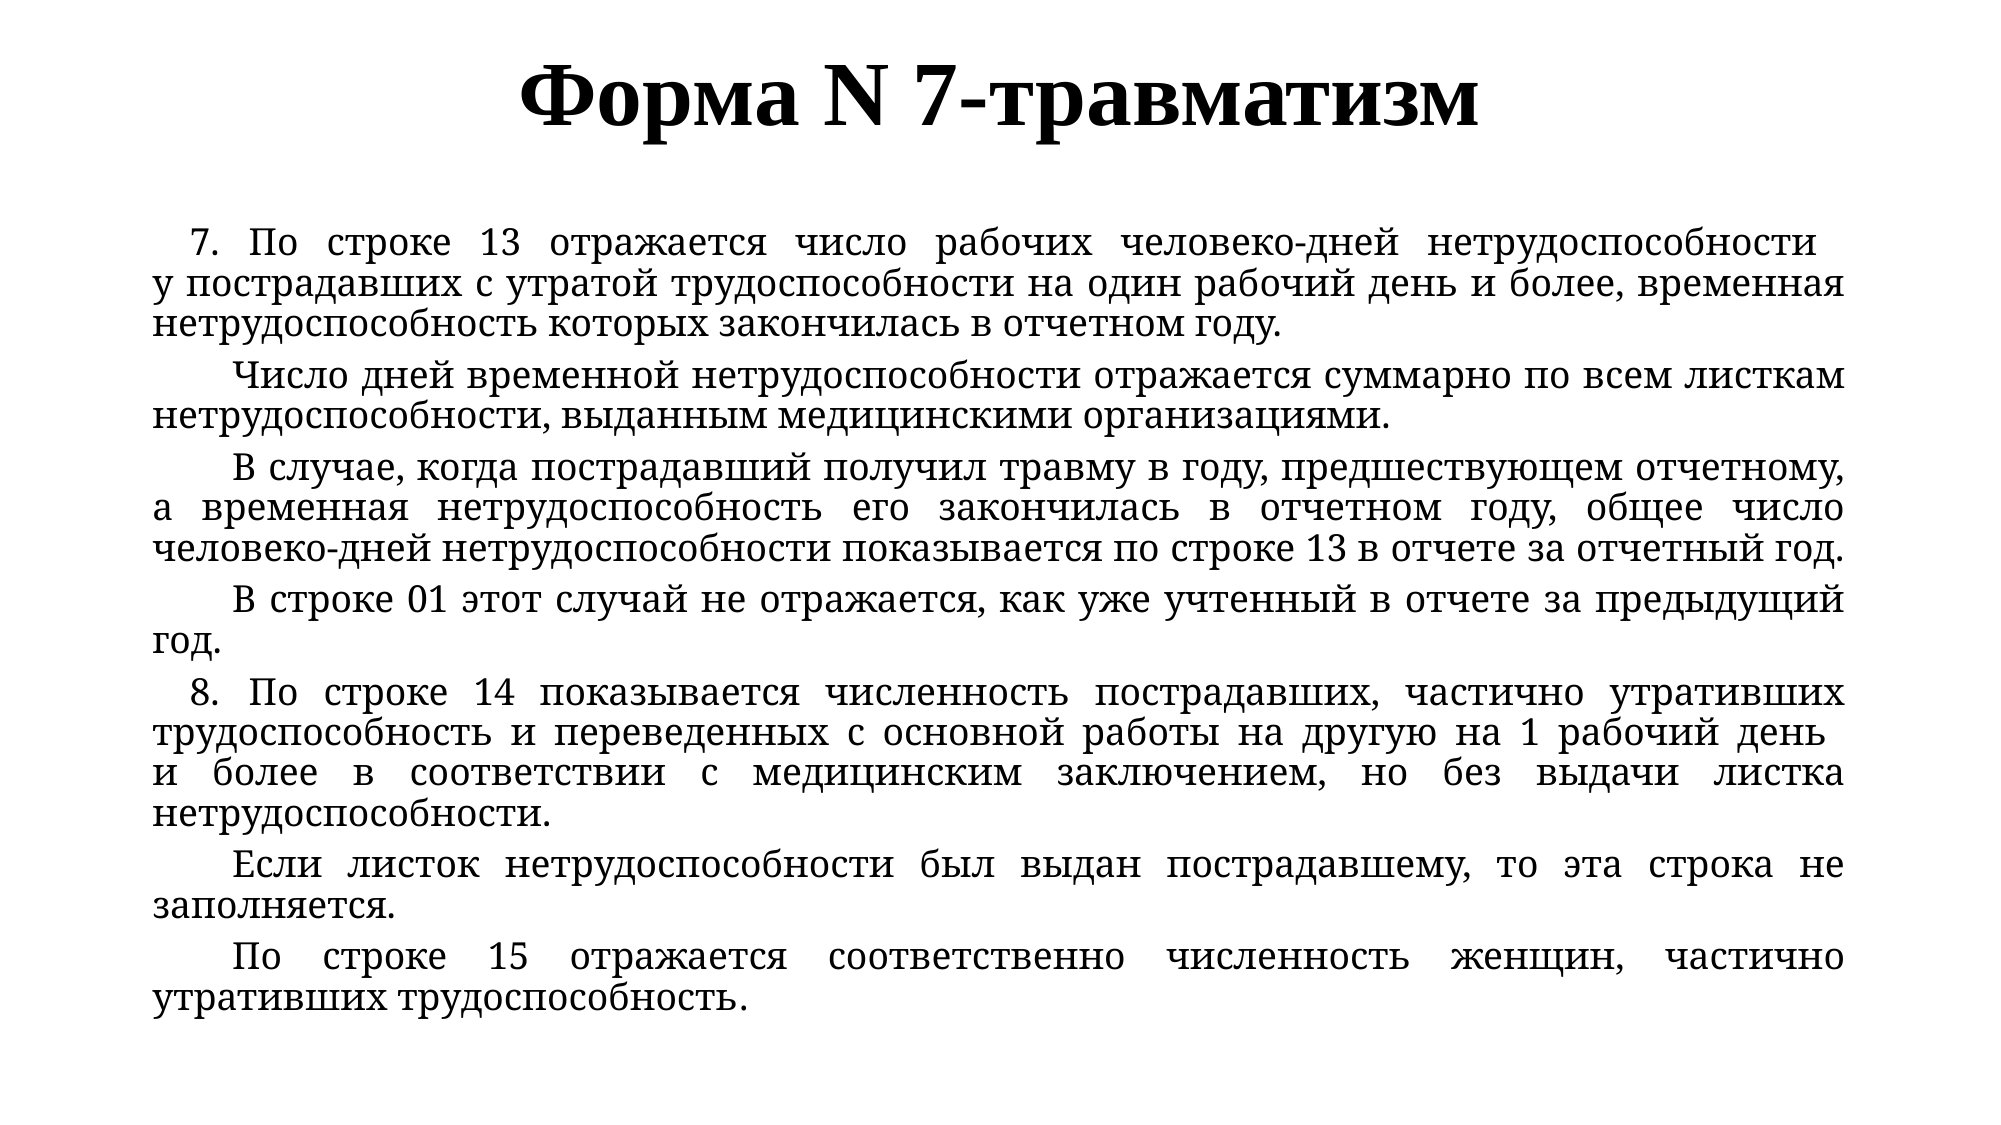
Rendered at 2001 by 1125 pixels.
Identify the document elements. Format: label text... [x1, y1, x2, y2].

list По строке 13 отражается число рабочих человеко-дней нетрудоспособности у пострадавших с утратой трудоспособности на один рабочий день и более, временная нетрудоспособность которых закончилась в отчетном году. Число дней временной нетрудоспособности отражается суммарно по всем листкам нетрудоспособности, выданным медицинскими организациями. В случае, когда пострадавший получил травму в году, предшествующем отчетному, а временная нетрудоспособность его закончилась в отчетном году, общее число человеко-дней нетрудоспособности показывается по строке 13 в отчете за отчетный год. В строке 01 этот случай не отражается, как уже учтенный в отчете за предыдущий год. По строке 14 показывается численность пострадавших, частично утративших трудоспособность и переведенных с основной работы на другую на 1 рабочий день и более в соответствии с медицинским заключением, но без выдачи листка нетрудоспособности. Если листок нетрудоспособности был выдан пострадавшему, то эта строка не заполняется. По строке 15 отражается соответственно численность женщин, частично утративших трудоспособность. [137, 216, 1863, 1066]
title Форма N 7-травматизм [137, 24, 1863, 168]
